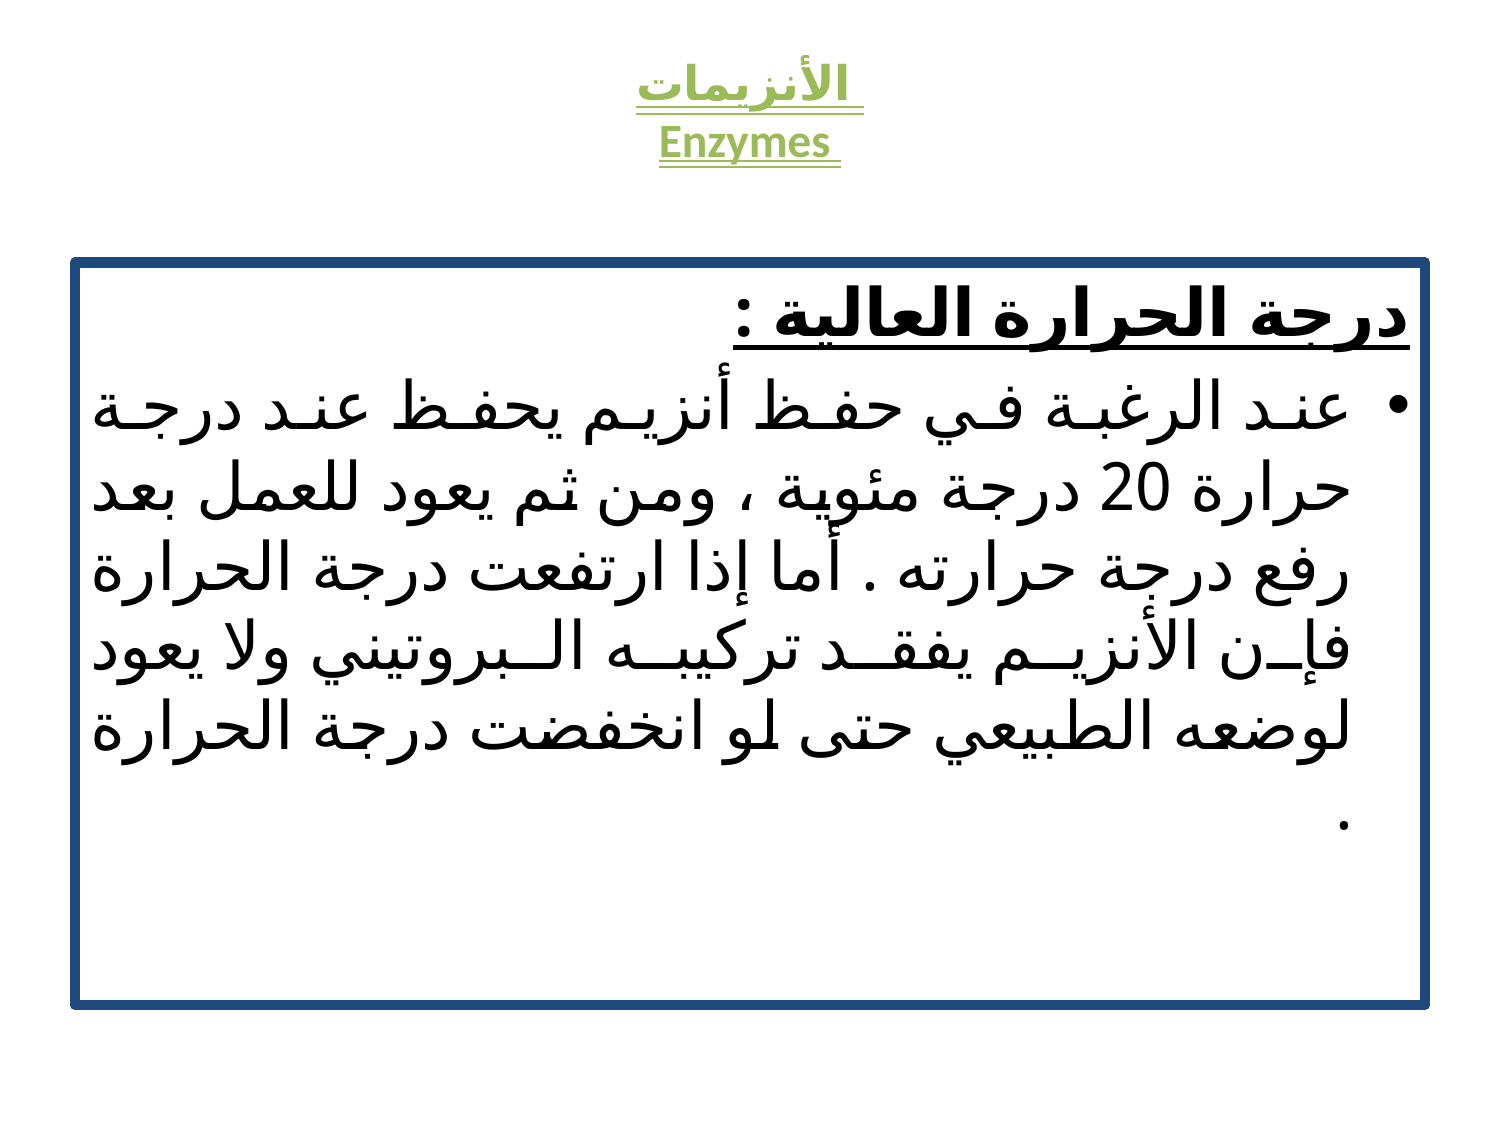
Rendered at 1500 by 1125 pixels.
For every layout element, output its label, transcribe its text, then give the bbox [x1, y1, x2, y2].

list درجة الحرارة العالية : عند الرغبة في حفظ أنزيم يحفظ عند درجة حرارة 20 درجة مئوية ، ومن ثم يعود للعمل بعد رفع درجة حرارته . أما إذا ارتفعت درجة الحرارة فإن الأنزيم يفقد تركيبه البروتيني ولا يعود لوضعه الطبيعي حتى لو انخفضت درجة الحرارة . [75, 262, 1425, 1005]
title الأنزيمات Enzymes [75, 45, 1425, 233]
